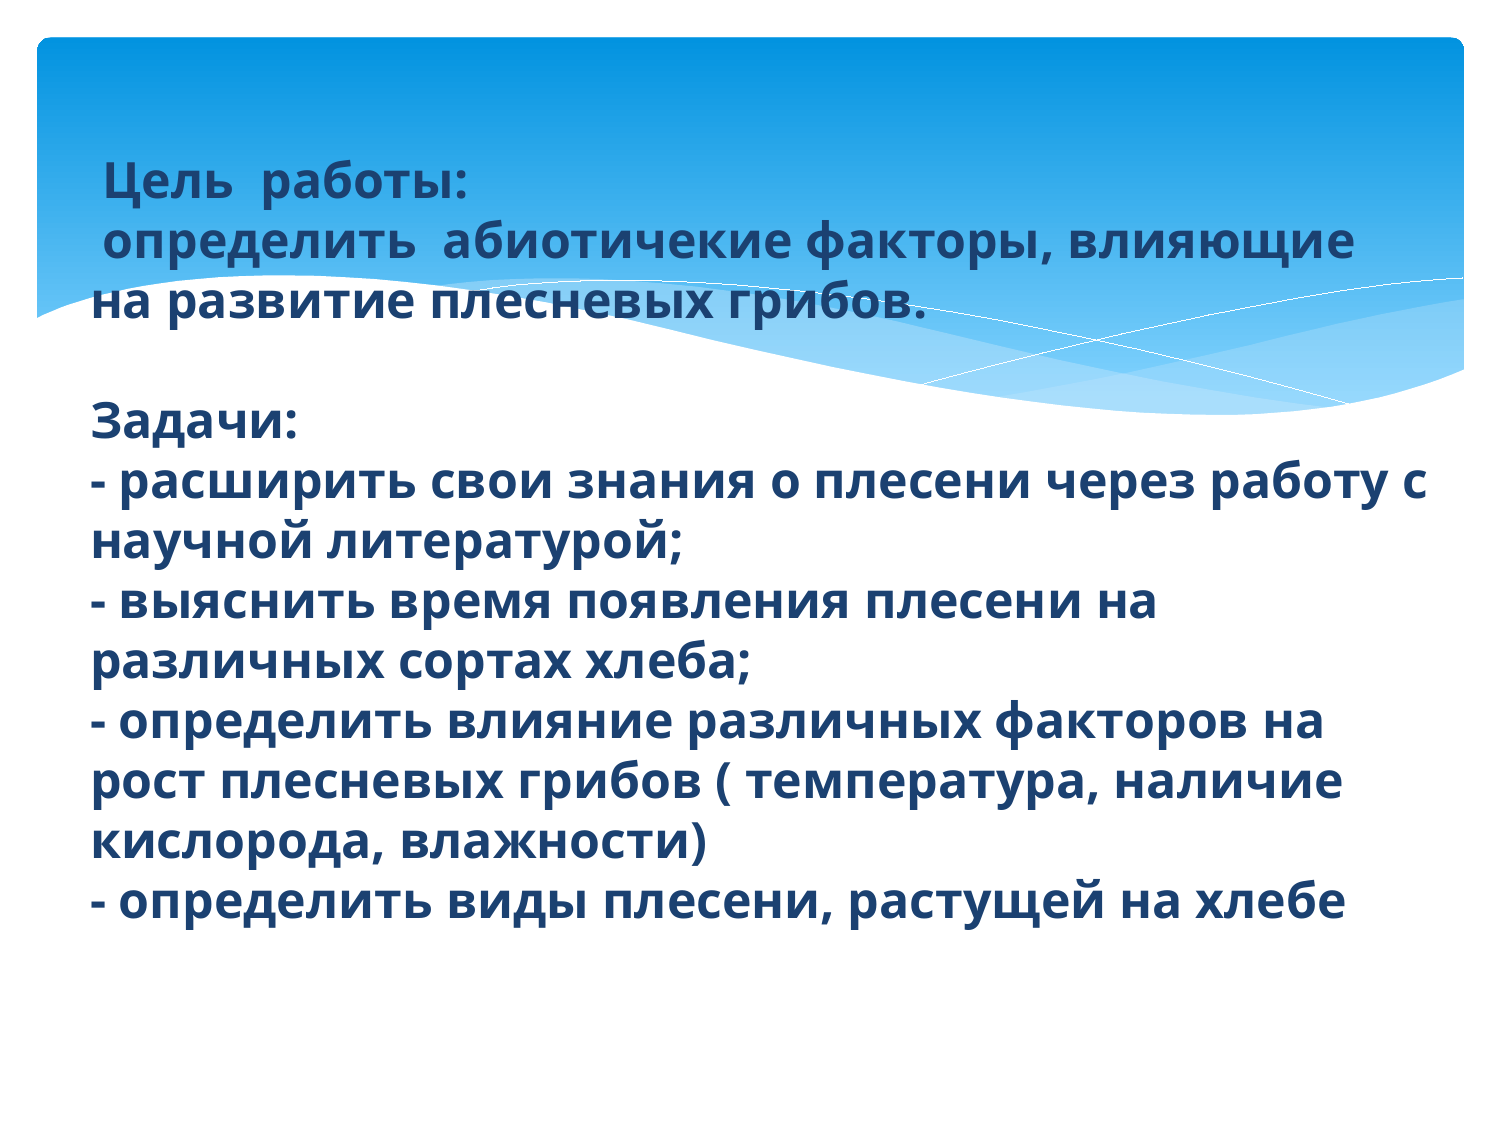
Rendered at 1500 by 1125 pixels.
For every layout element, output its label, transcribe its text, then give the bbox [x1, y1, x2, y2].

title Цель работы: определить абиотичекие факторы, влияющие на развитие плесневых грибов. Задачи: - расширить свои знания о плесени через работу с научной литературой; - выяснить время появления плесени на различных сортах хлеба; - определить влияние различных факторов на рост плесневых грибов ( температура, наличие кислорода, влажности) - определить виды плесени, растущей на хлебе [75, 66, 1447, 1071]
